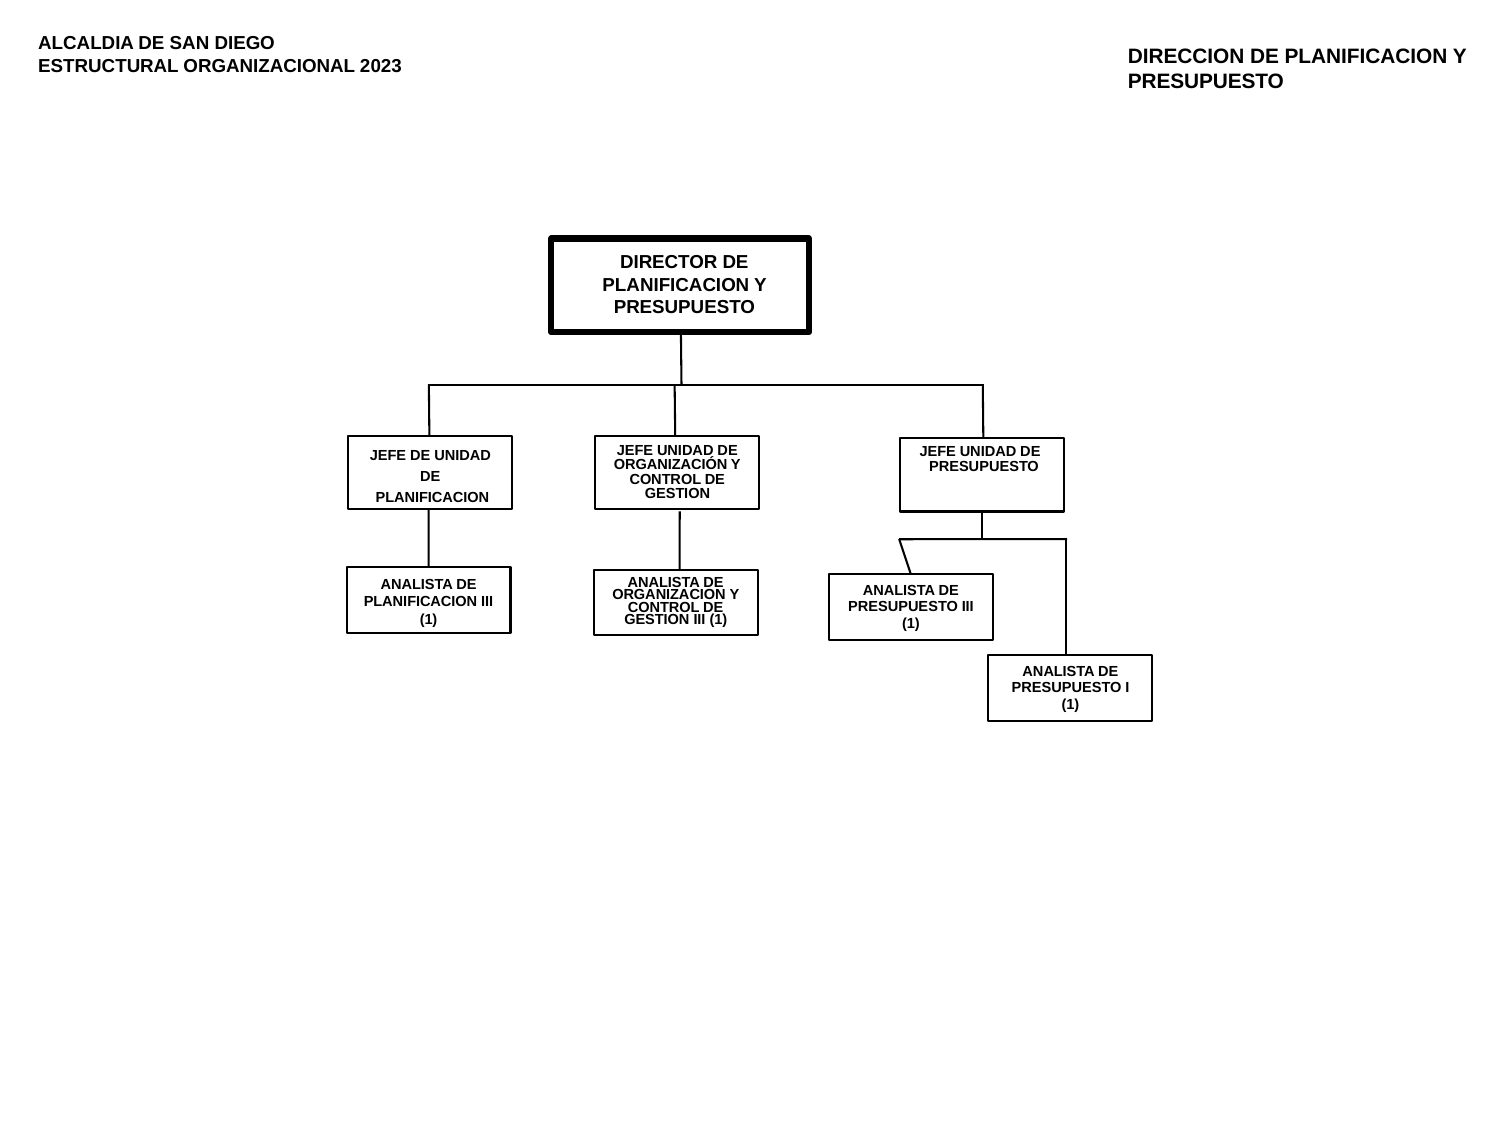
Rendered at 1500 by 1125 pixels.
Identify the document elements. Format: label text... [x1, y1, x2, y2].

text_box ALCALDIA DE SAN DIEGO ESTRUCTURAL ORGANIZACIONAL 2023 [23, 23, 551, 84]
text_box DIRECCION DE PLANIFICACION Y PRESUPUESTO [1113, 35, 1489, 100]
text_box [346, 238, 1153, 722]
